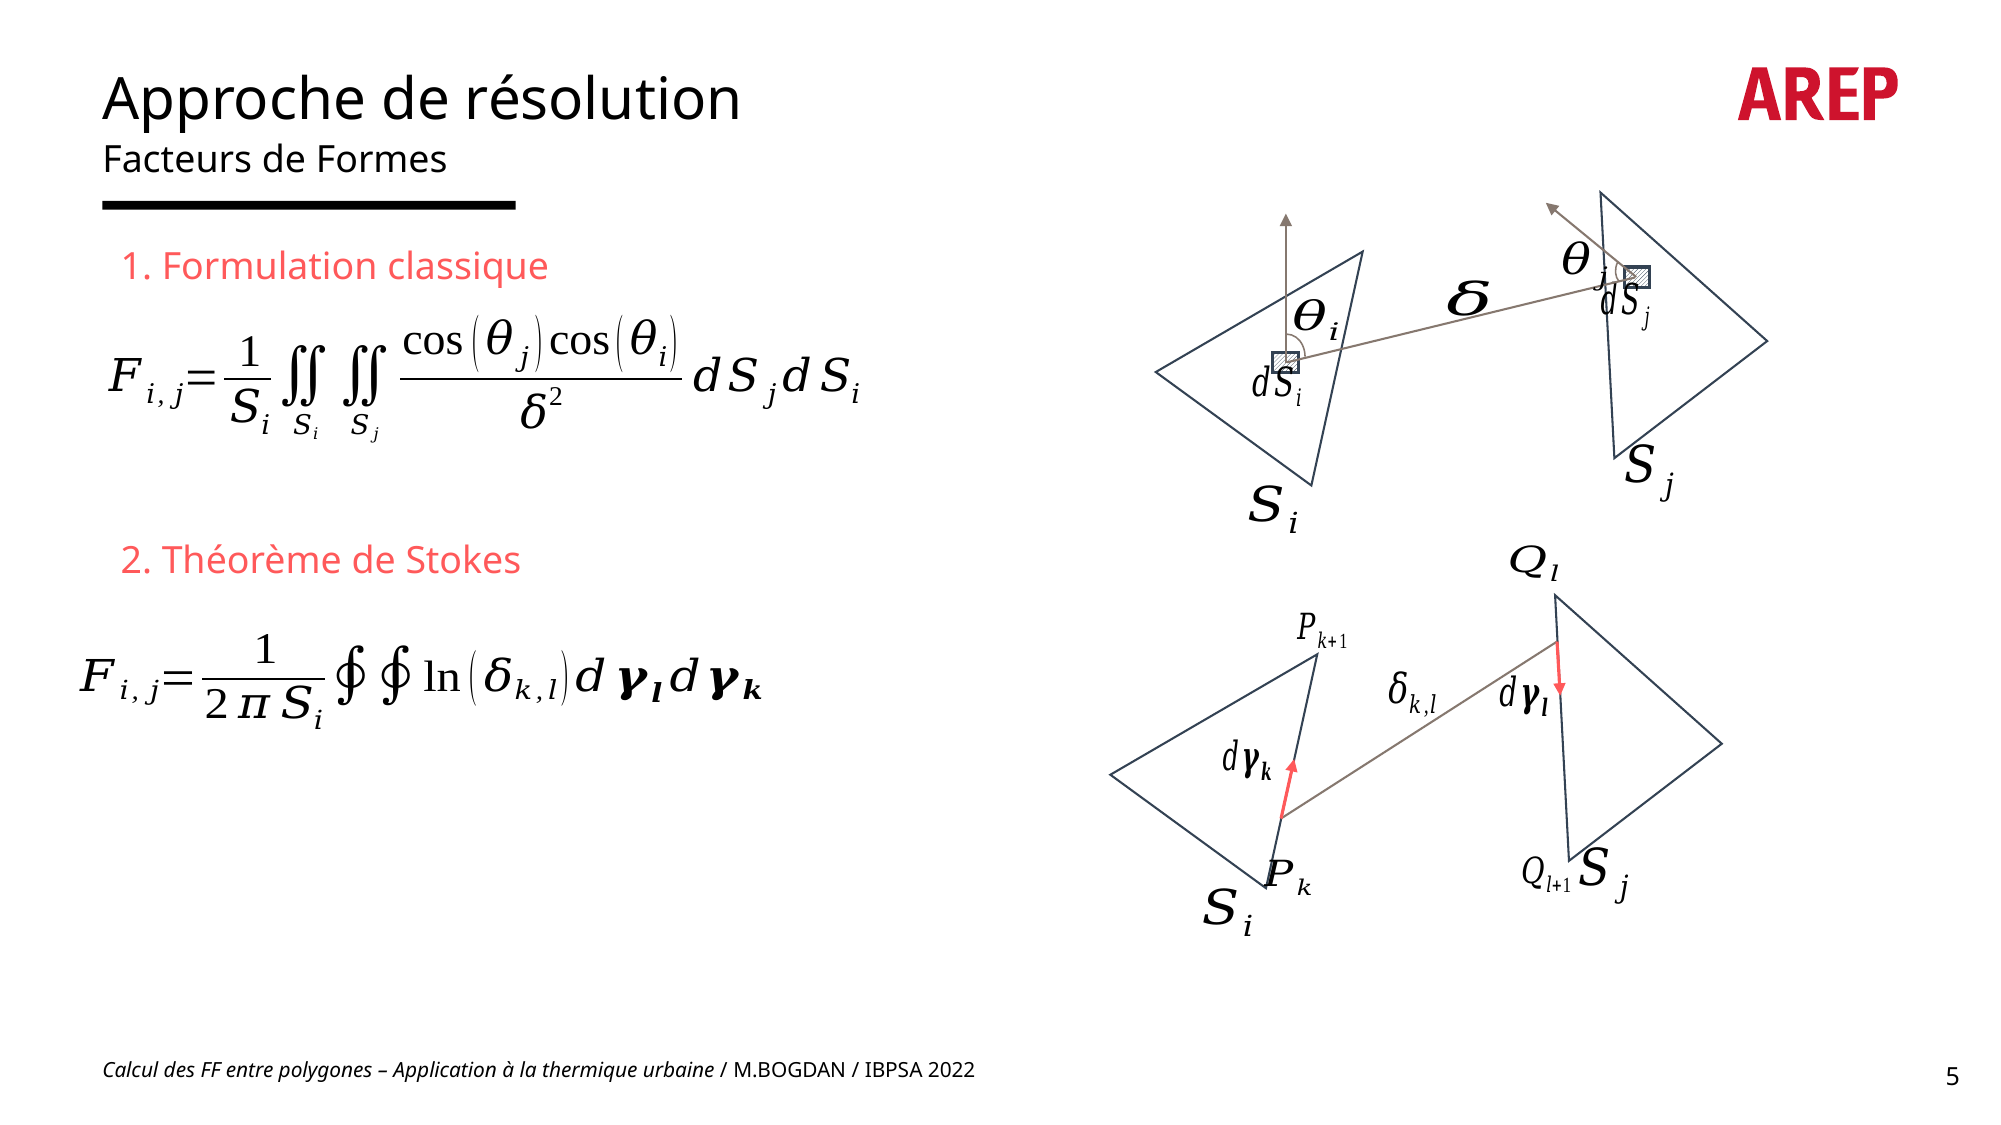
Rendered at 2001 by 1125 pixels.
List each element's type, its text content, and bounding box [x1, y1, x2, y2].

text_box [1156, 540, 1675, 943]
text_box 1. Formulation classique [105, 234, 575, 295]
slide_number 5 [1929, 1062, 1977, 1093]
text_box [1599, 190, 1613, 202]
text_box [1287, 277, 1635, 363]
text_box 2. Théorème de Stokes [105, 528, 575, 589]
text_box [1272, 351, 1299, 373]
text_box [1635, 266, 1651, 288]
text_box [1153, 295, 1340, 488]
text_box [1608, 223, 1769, 461]
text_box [1545, 202, 1637, 277]
title Approche de résolution [102, 68, 1284, 133]
text_box [1316, 249, 1365, 277]
list Facteurs de Formes [102, 135, 1284, 181]
